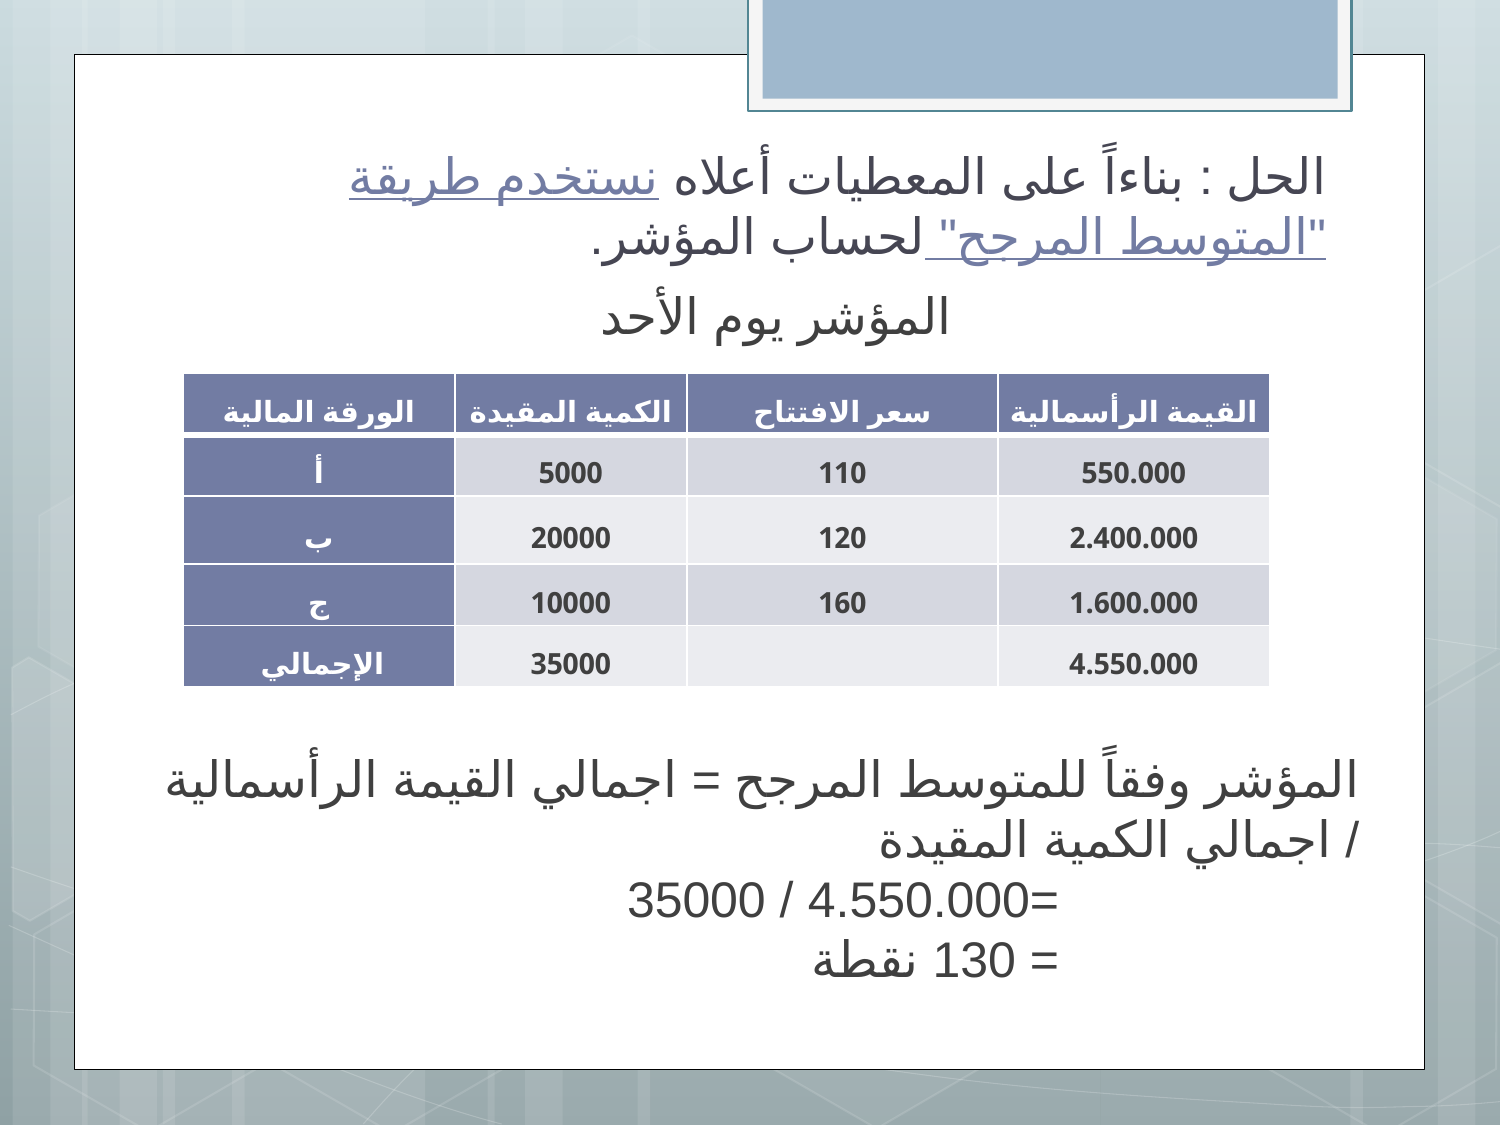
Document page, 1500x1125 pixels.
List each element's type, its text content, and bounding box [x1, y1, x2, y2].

table_cell 550.000 [999, 438, 1269, 495]
table_cell ج [184, 565, 454, 625]
table_cell 35000 [456, 626, 686, 686]
table_header القيمة الرأسمالية [999, 374, 1269, 432]
table_cell 10000 [456, 565, 686, 625]
table_cell 5000 [456, 438, 686, 495]
table_cell 160 [688, 565, 997, 625]
table_cell 1.600.000 [999, 565, 1269, 625]
list الحل : بناءاً على المعطيات أعلاه نستخدم طريقة "المتوسط المرجح" لحساب المؤشر. [171, 137, 1353, 291]
table_cell ب [184, 497, 454, 563]
table_header الكمية المقيدة [456, 374, 686, 432]
table_cell 20000 [456, 497, 686, 563]
table_cell 110 [688, 438, 997, 495]
table_header الورقة المالية [184, 374, 454, 432]
text_box المؤشر يوم الأحد [584, 276, 967, 352]
text_box المؤشر وفقاً للمتوسط المرجح = اجمالي القيمة الرأسمالية / اجمالي الكمية المقيدة =4.550.000 / 35000 = 130 نقطة [145, 739, 1374, 995]
table_cell 120 [688, 497, 997, 563]
table_cell 4.550.000 [999, 626, 1269, 686]
table_header سعر الافتتاح [688, 374, 997, 432]
table_cell 2.400.000 [999, 497, 1269, 563]
table_cell [688, 626, 997, 686]
table_cell الإجمالي [184, 626, 454, 686]
table_cell أ [184, 438, 454, 495]
